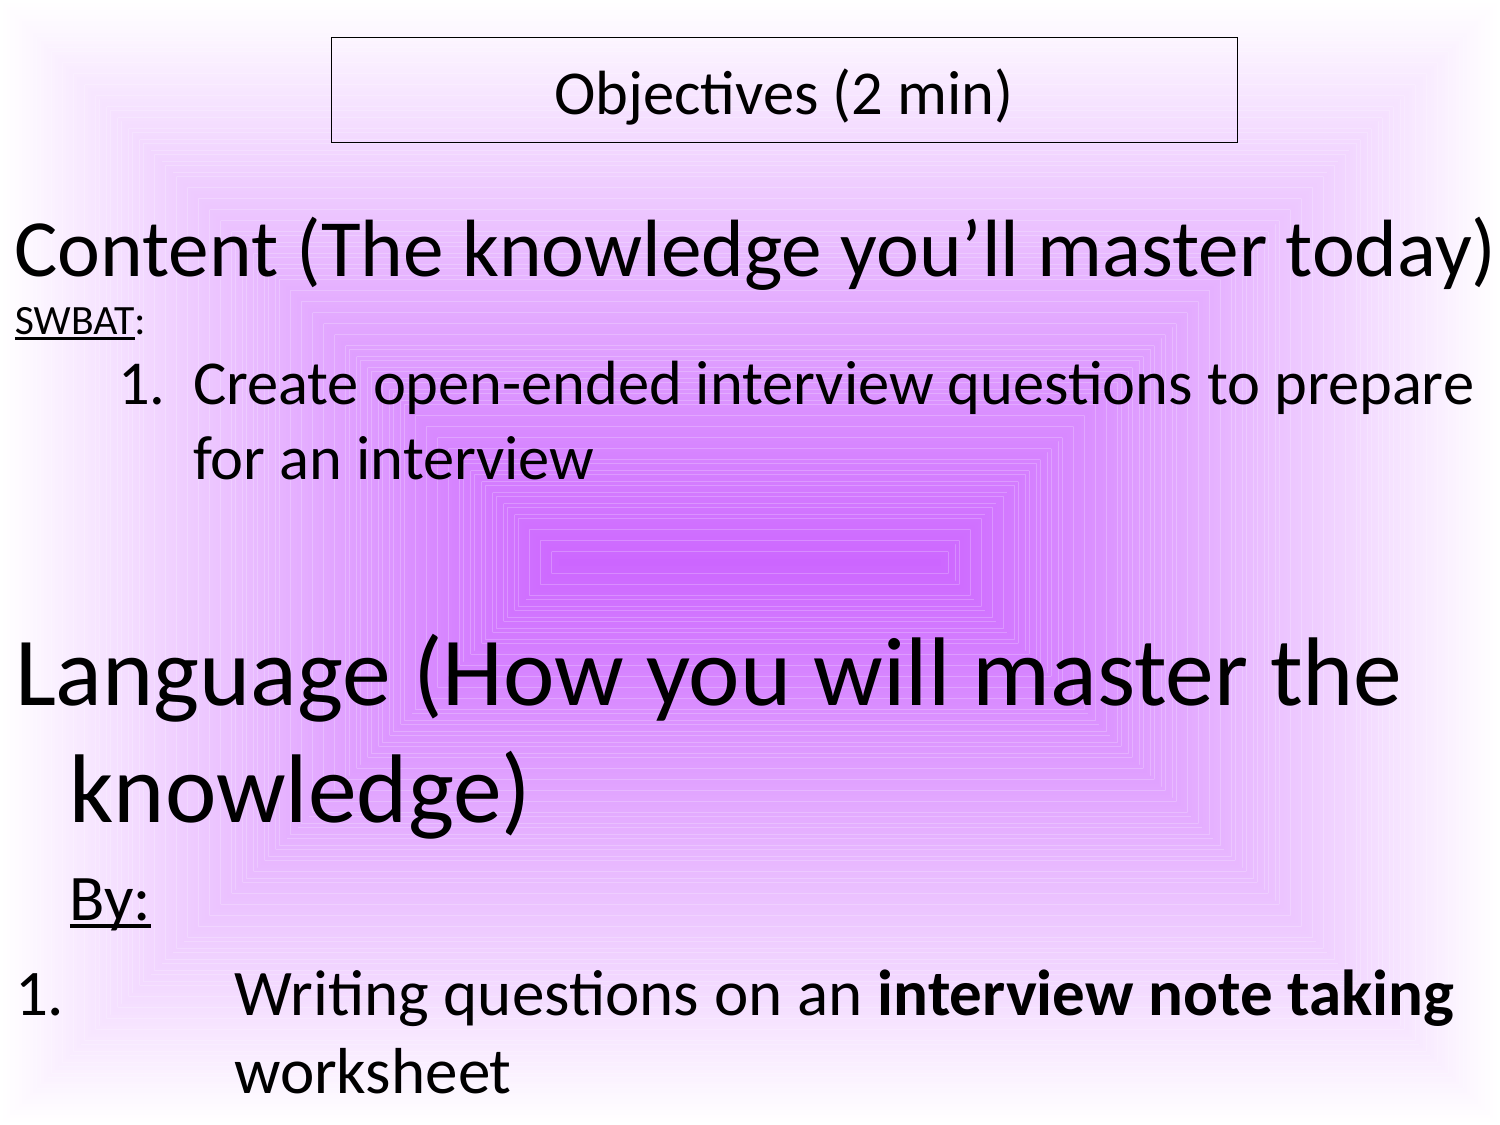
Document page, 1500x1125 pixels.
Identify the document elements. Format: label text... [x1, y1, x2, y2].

title Objectives (2 min) [331, 37, 1238, 143]
text_box Content (The knowledge you’ll master today) SWBAT: Create open-ended interview questions to prepare for an interview [0, 187, 1500, 575]
list Language (How you will master the knowledge) By: Writing questions on an interview note taking worksheet [0, 575, 1500, 1125]
